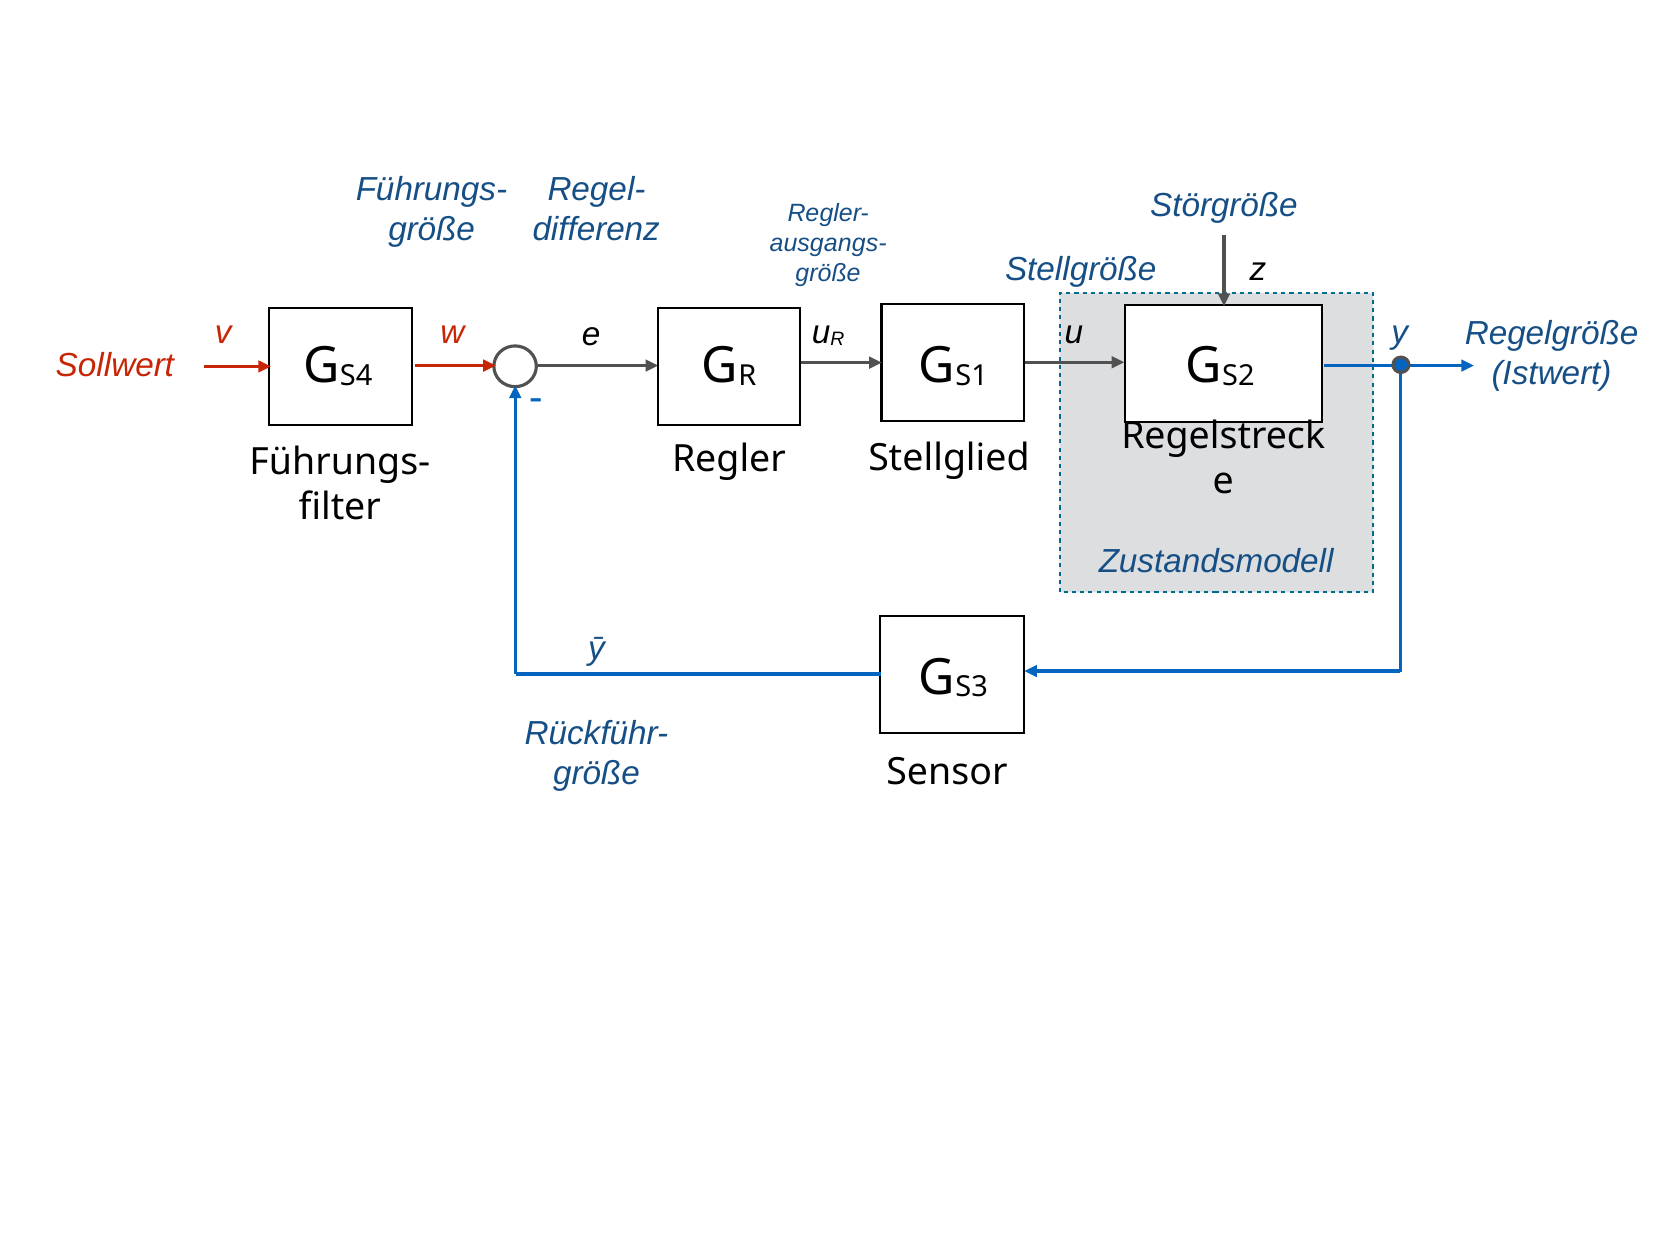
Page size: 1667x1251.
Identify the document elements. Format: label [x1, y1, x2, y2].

text_box [8, 160, 1659, 806]
